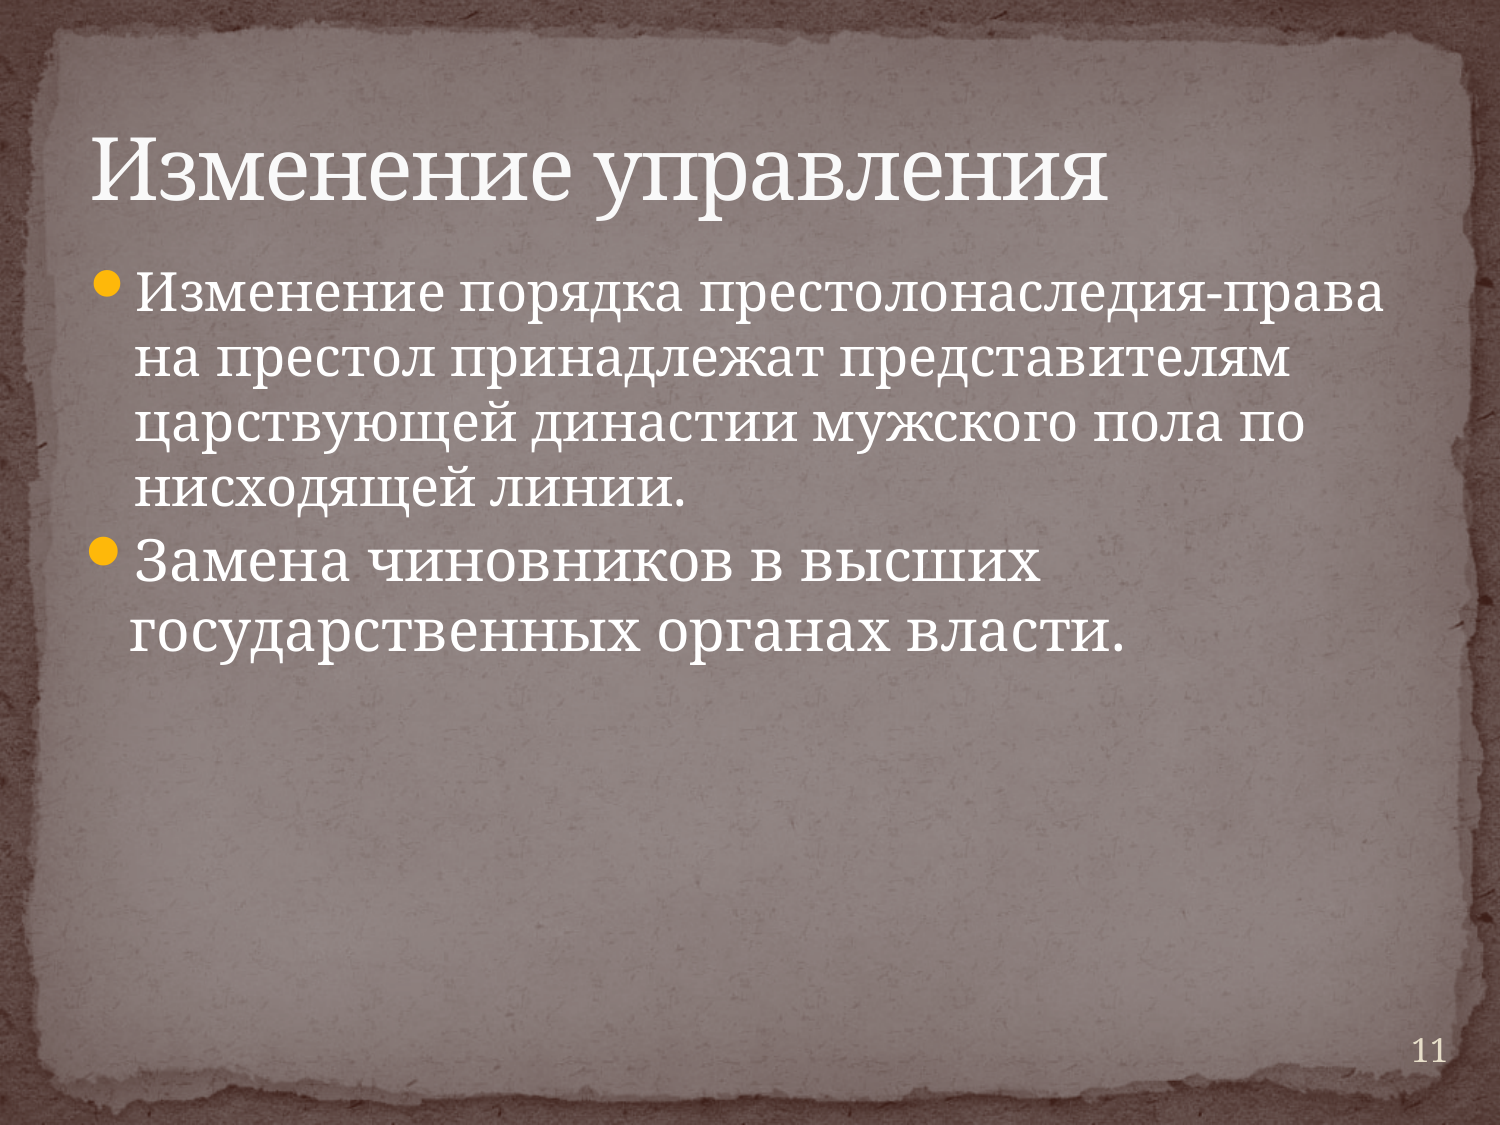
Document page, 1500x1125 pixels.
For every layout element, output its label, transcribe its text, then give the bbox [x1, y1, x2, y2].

title Изменение управления [74, 24, 1425, 225]
text_box Замена чиновников в высших государственных органах власти. [70, 515, 1421, 715]
list Изменение порядка престолонаследия-права на престол принадлежат представителям царствующей династии мужского пола по нисходящей линии. [75, 249, 1425, 563]
slide_number 11 [1379, 1014, 1480, 1089]
